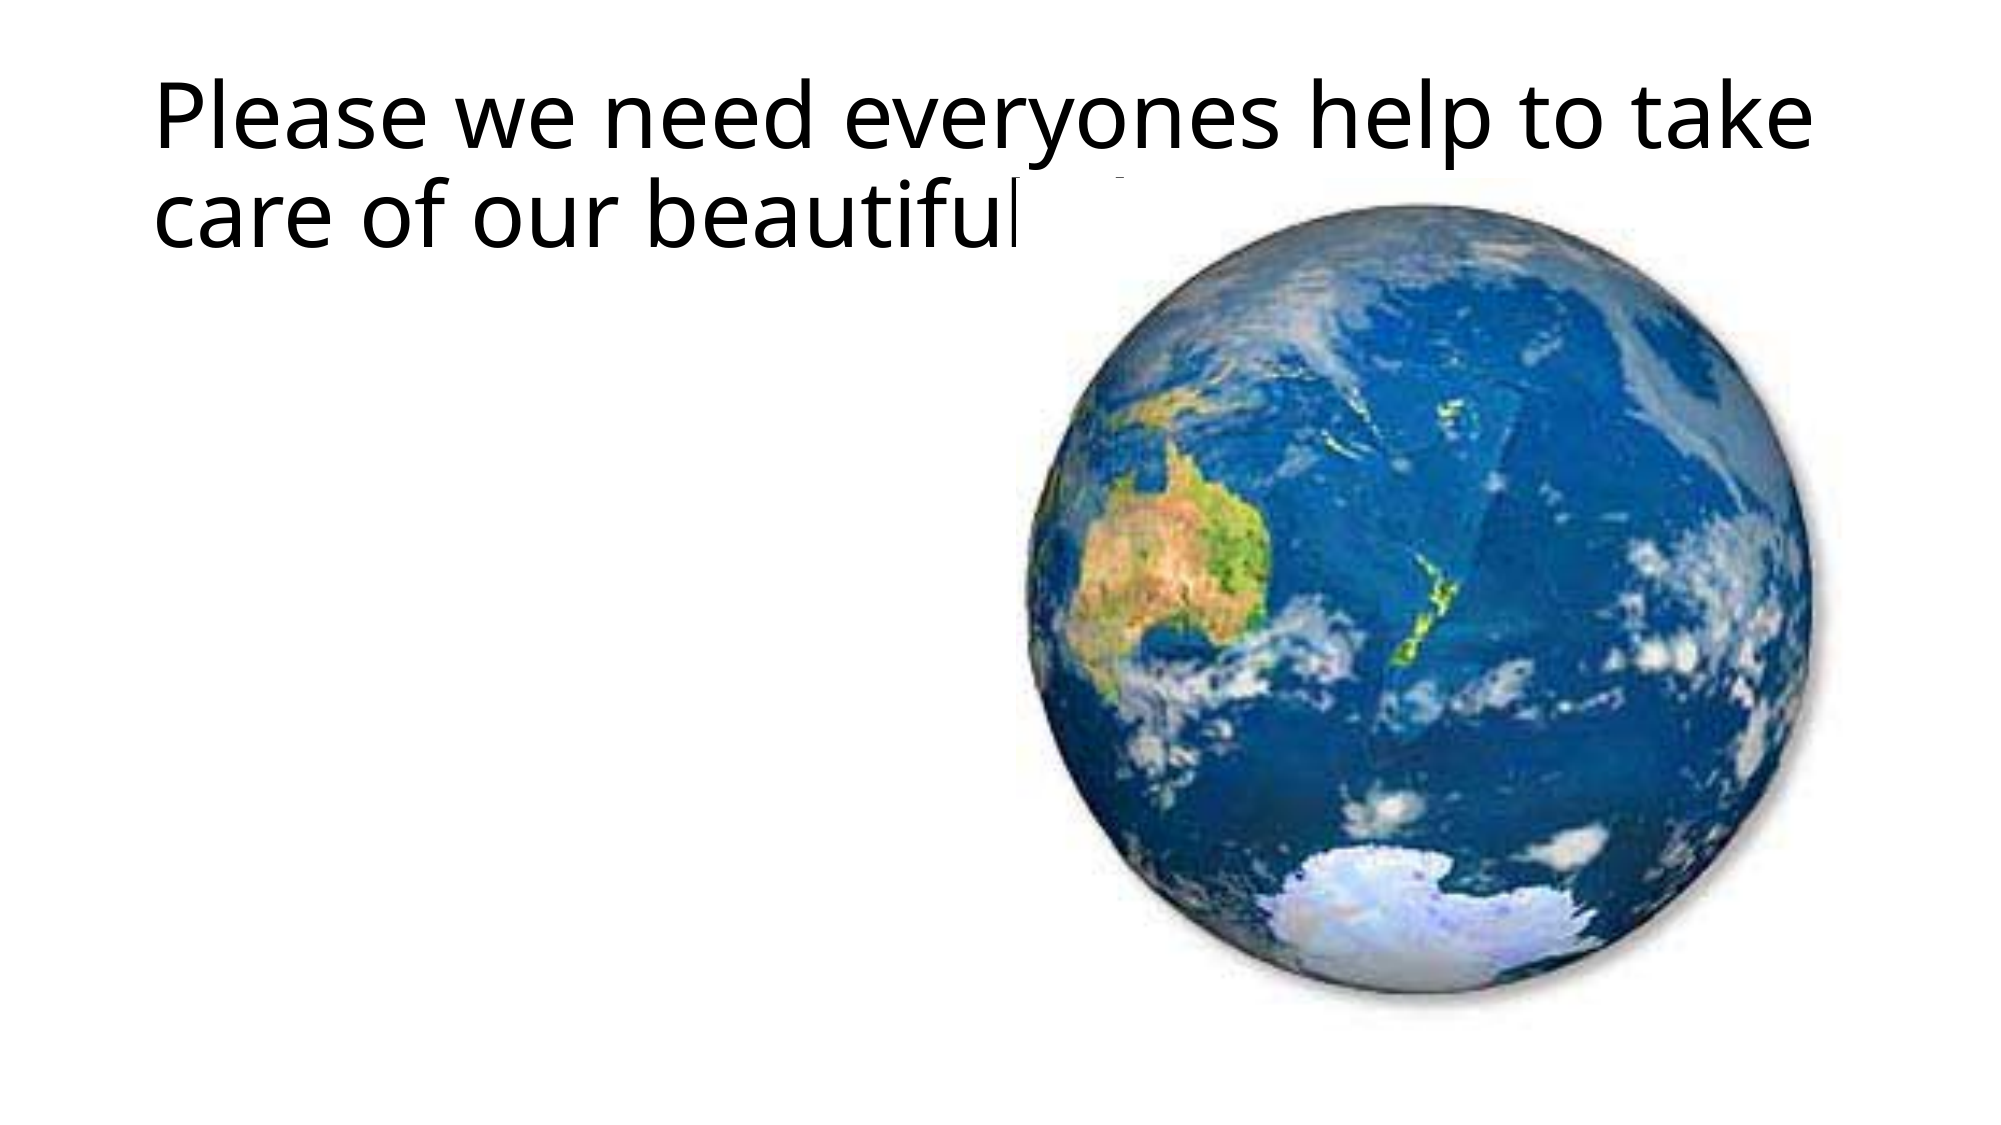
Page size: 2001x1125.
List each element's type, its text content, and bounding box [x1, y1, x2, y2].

picture [1016, 178, 1852, 1034]
title Please we need everyones help to take care of our beautiful planet [137, 59, 1863, 278]
